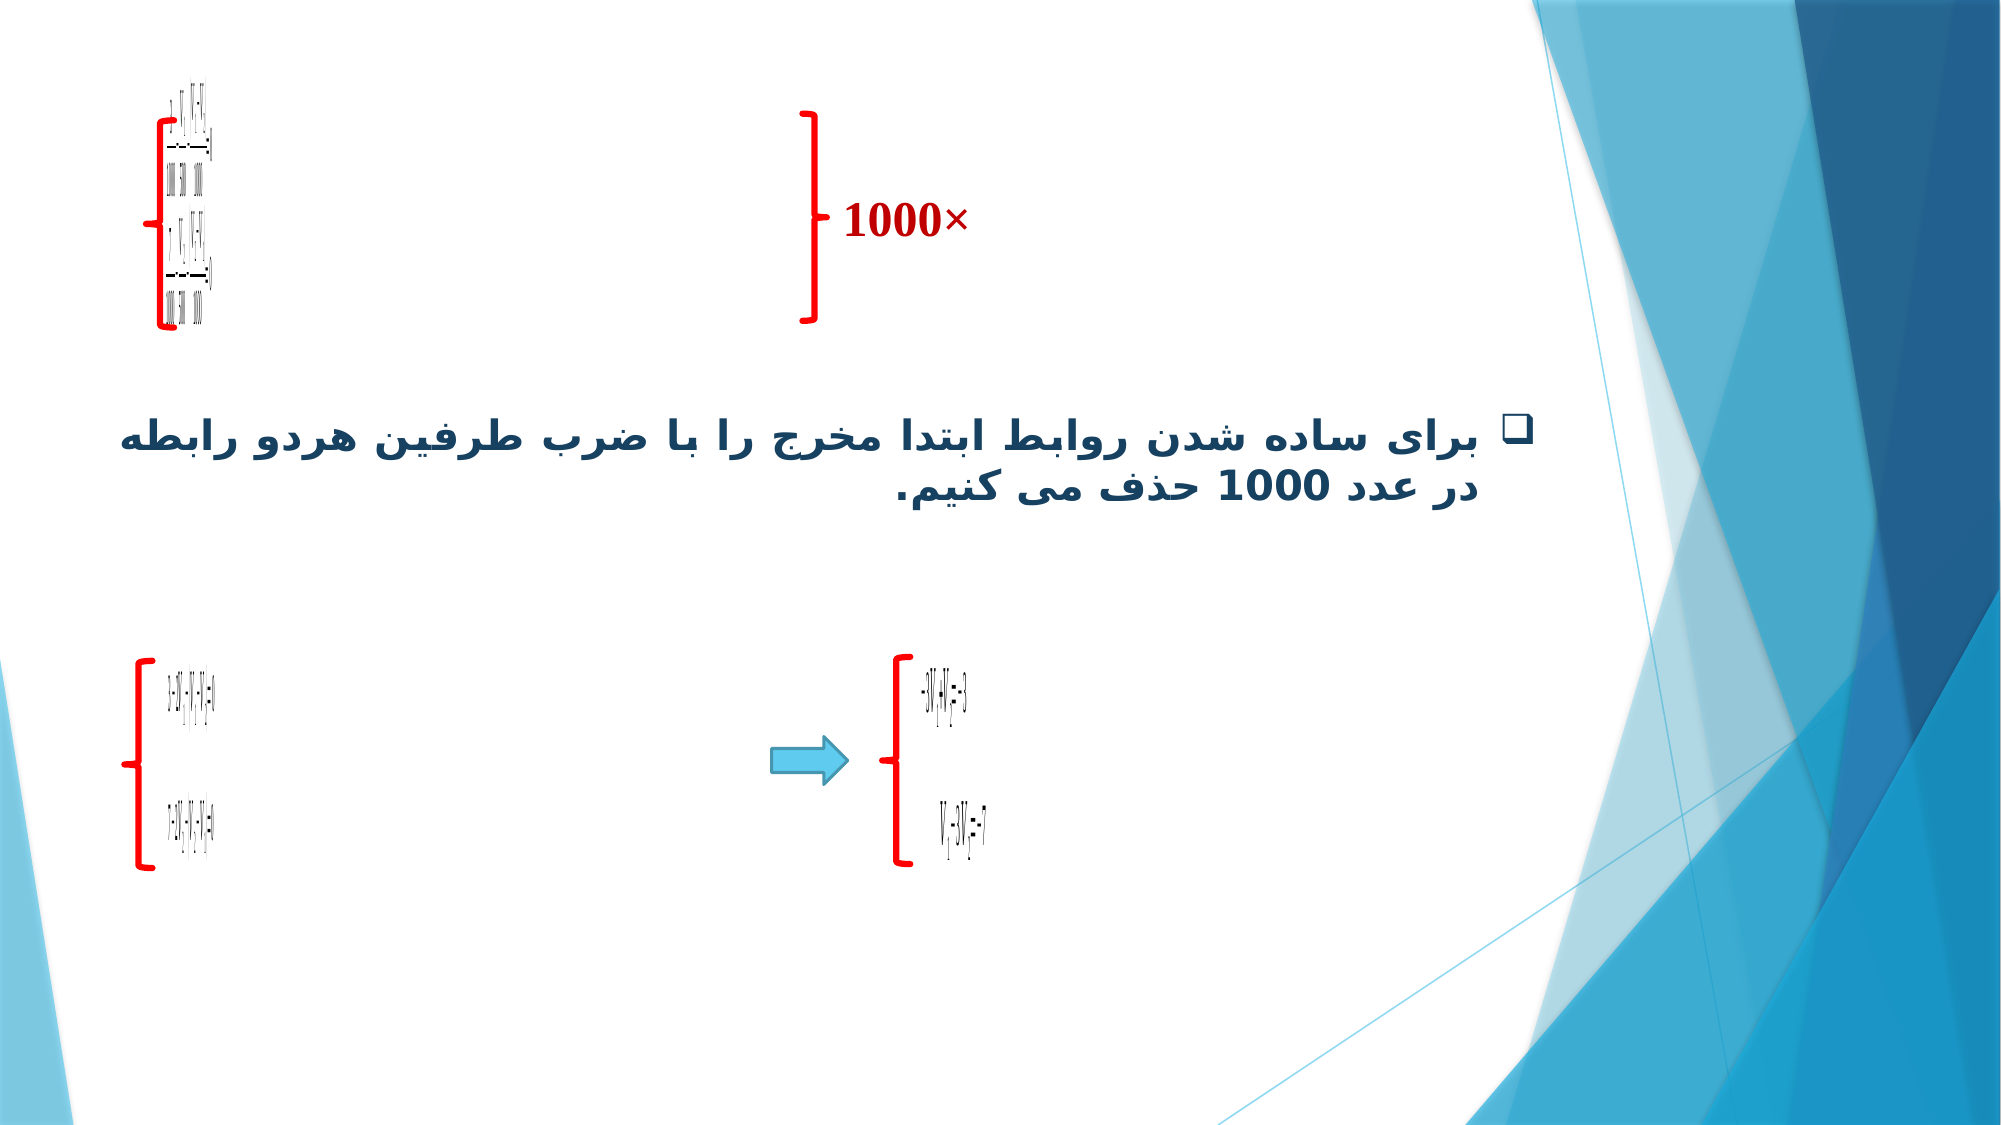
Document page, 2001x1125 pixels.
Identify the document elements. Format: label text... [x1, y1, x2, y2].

text_box ×1000 [827, 179, 986, 255]
text_box [770, 735, 849, 786]
text_box برای ساده شدن روابط ابتدا مخرج را با ضرب طرفین هردو رابطه در عدد 1000 حذف می کنیم. [102, 401, 1552, 517]
text_box [144, 119, 176, 329]
text_box [801, 112, 827, 322]
text_box [881, 655, 912, 866]
text_box [123, 659, 154, 870]
